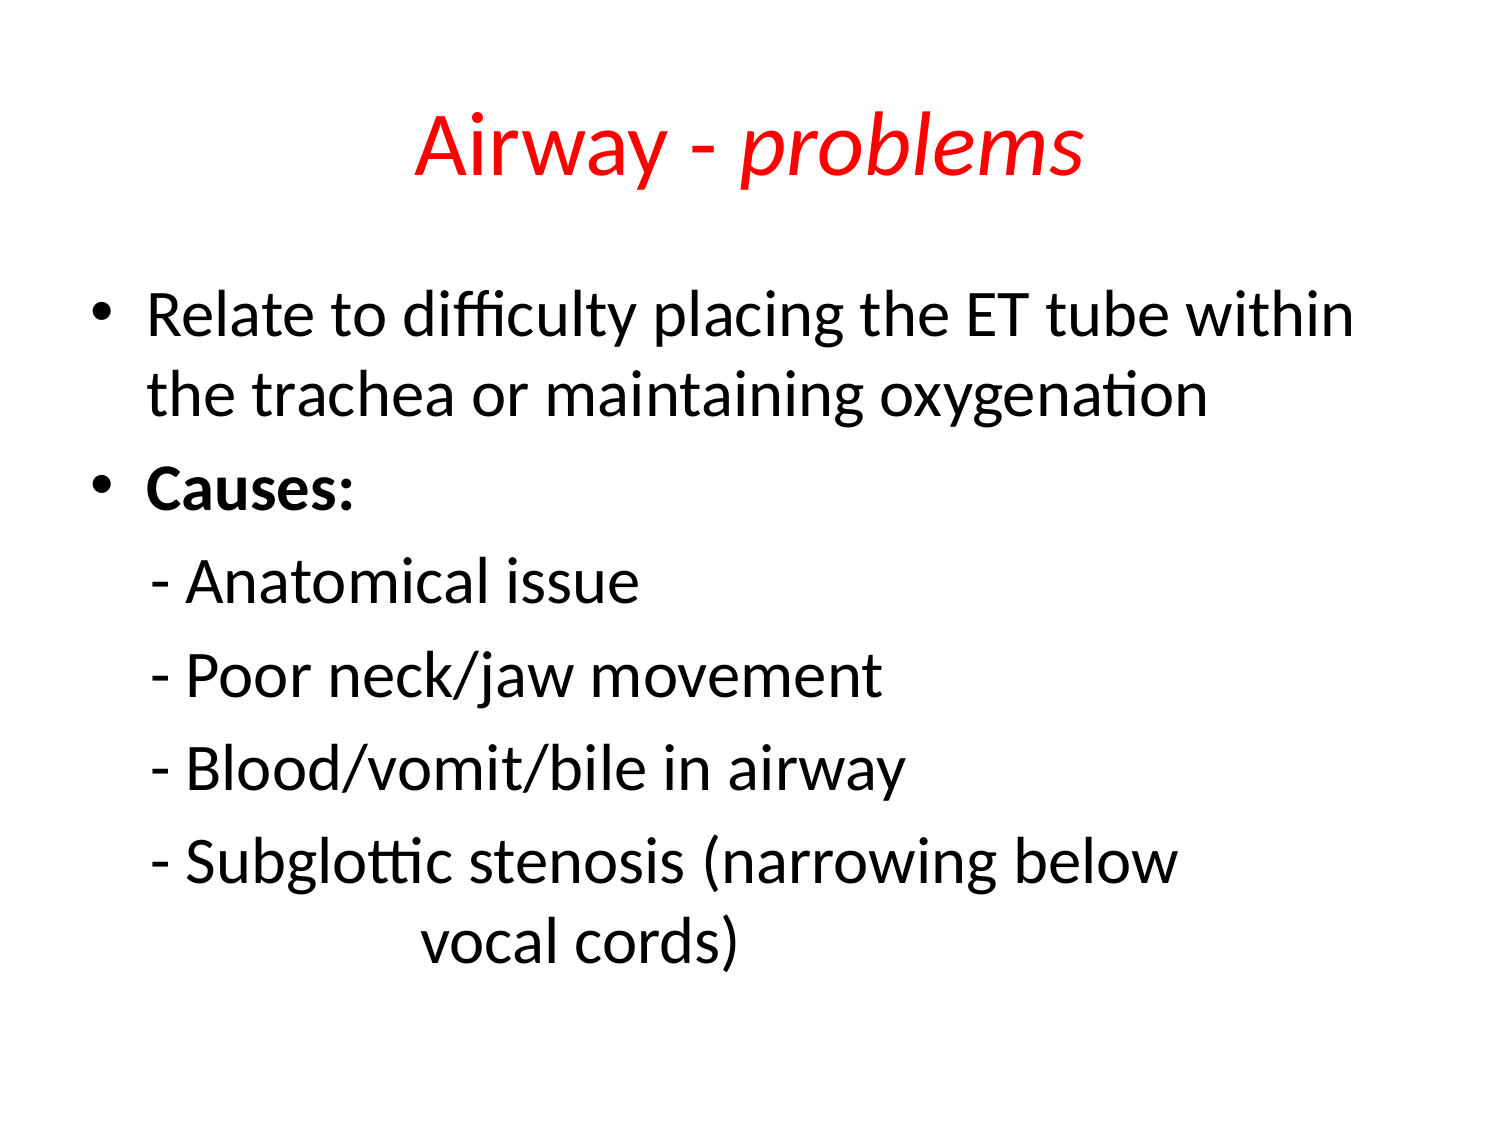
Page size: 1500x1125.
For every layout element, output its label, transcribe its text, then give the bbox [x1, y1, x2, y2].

list Relate to difficulty placing the ET tube within the trachea or maintaining oxygenation Causes: - Anatomical issue - Poor neck/jaw movement - Blood/vomit/bile in airway - Subglottic stenosis (narrowing below vocal cords) [75, 262, 1425, 1005]
title Airway - problems [75, 45, 1425, 233]
